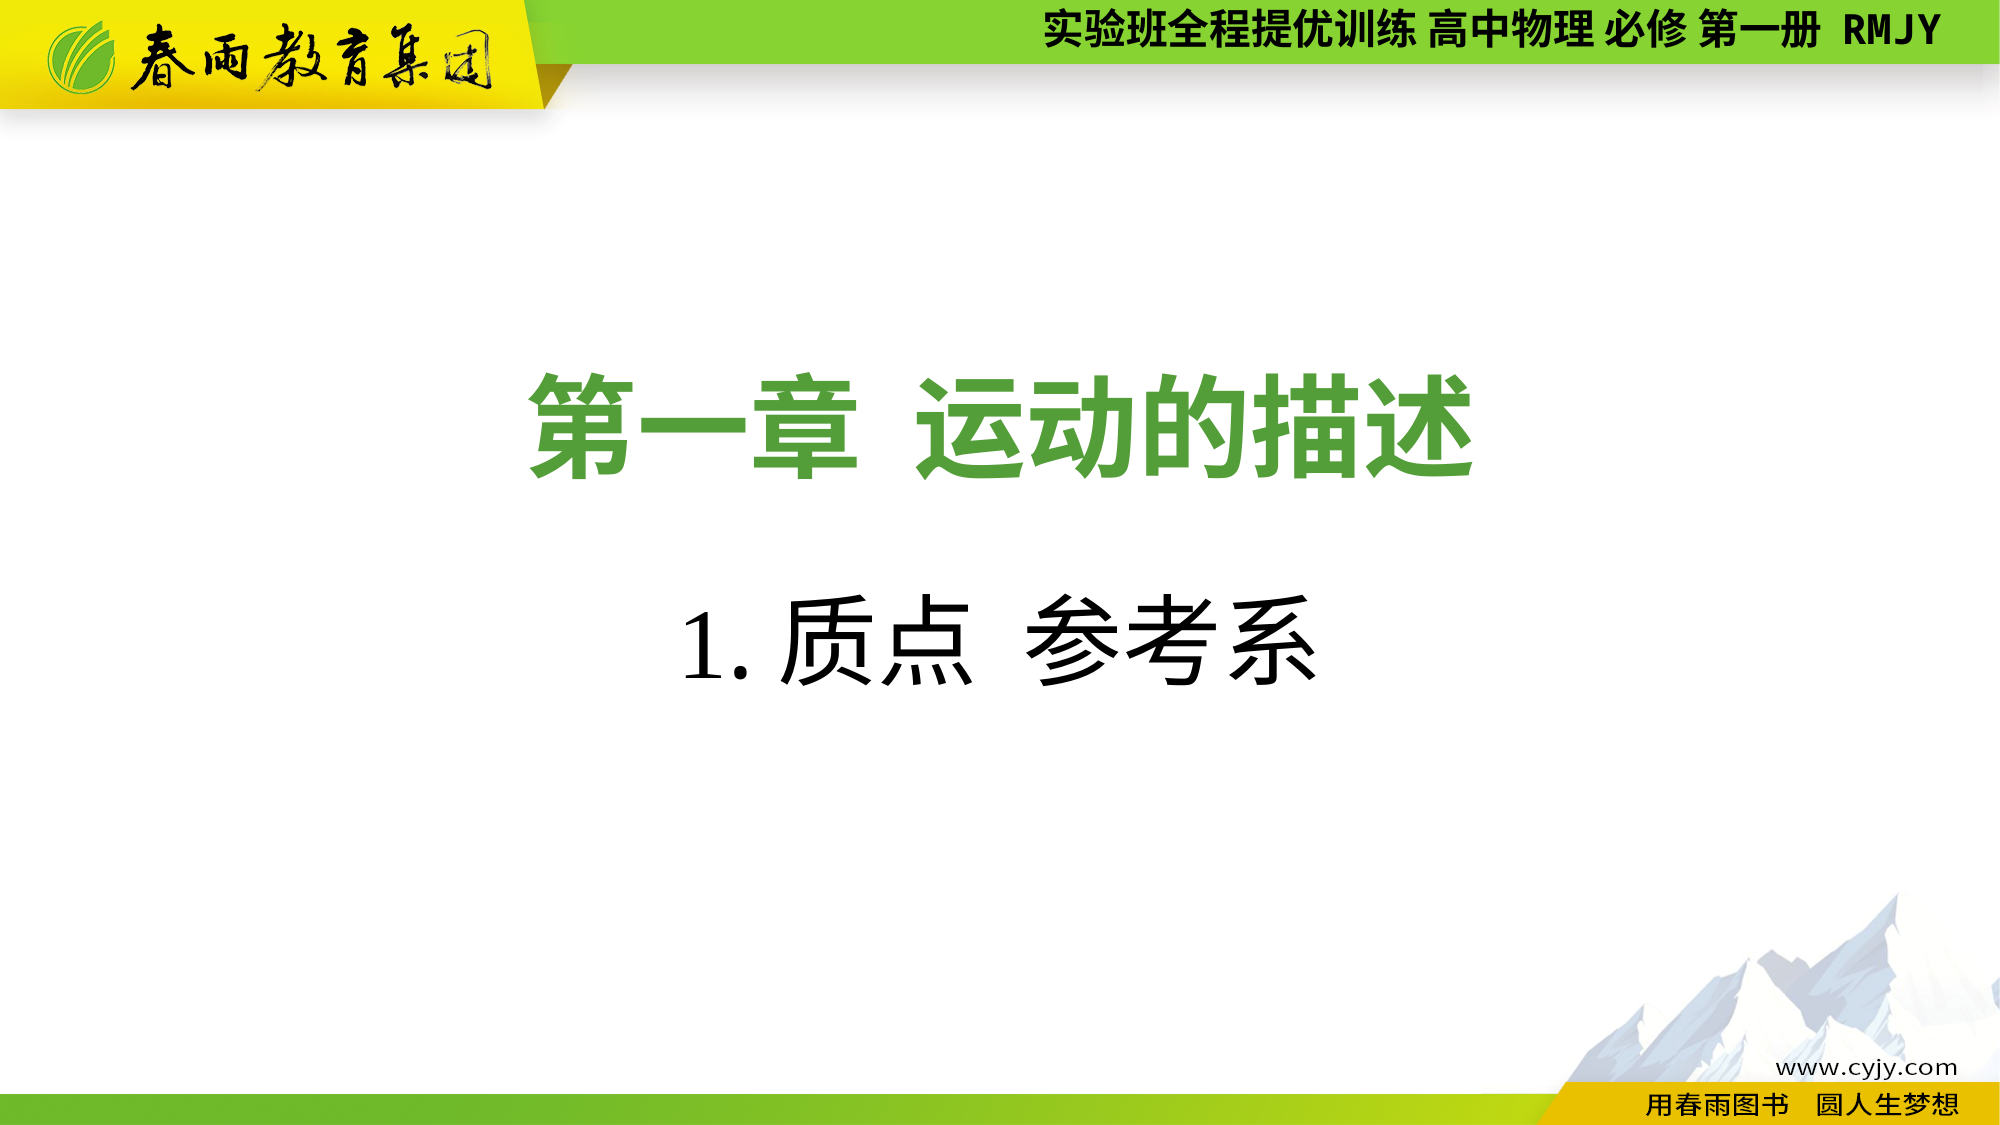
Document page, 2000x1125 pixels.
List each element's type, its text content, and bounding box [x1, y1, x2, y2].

text_box 1.质点 参考系 [54, 511, 1946, 706]
text_box 第一章 运动的描述 [54, 282, 1946, 500]
picture [0, 0, 2000, 1125]
